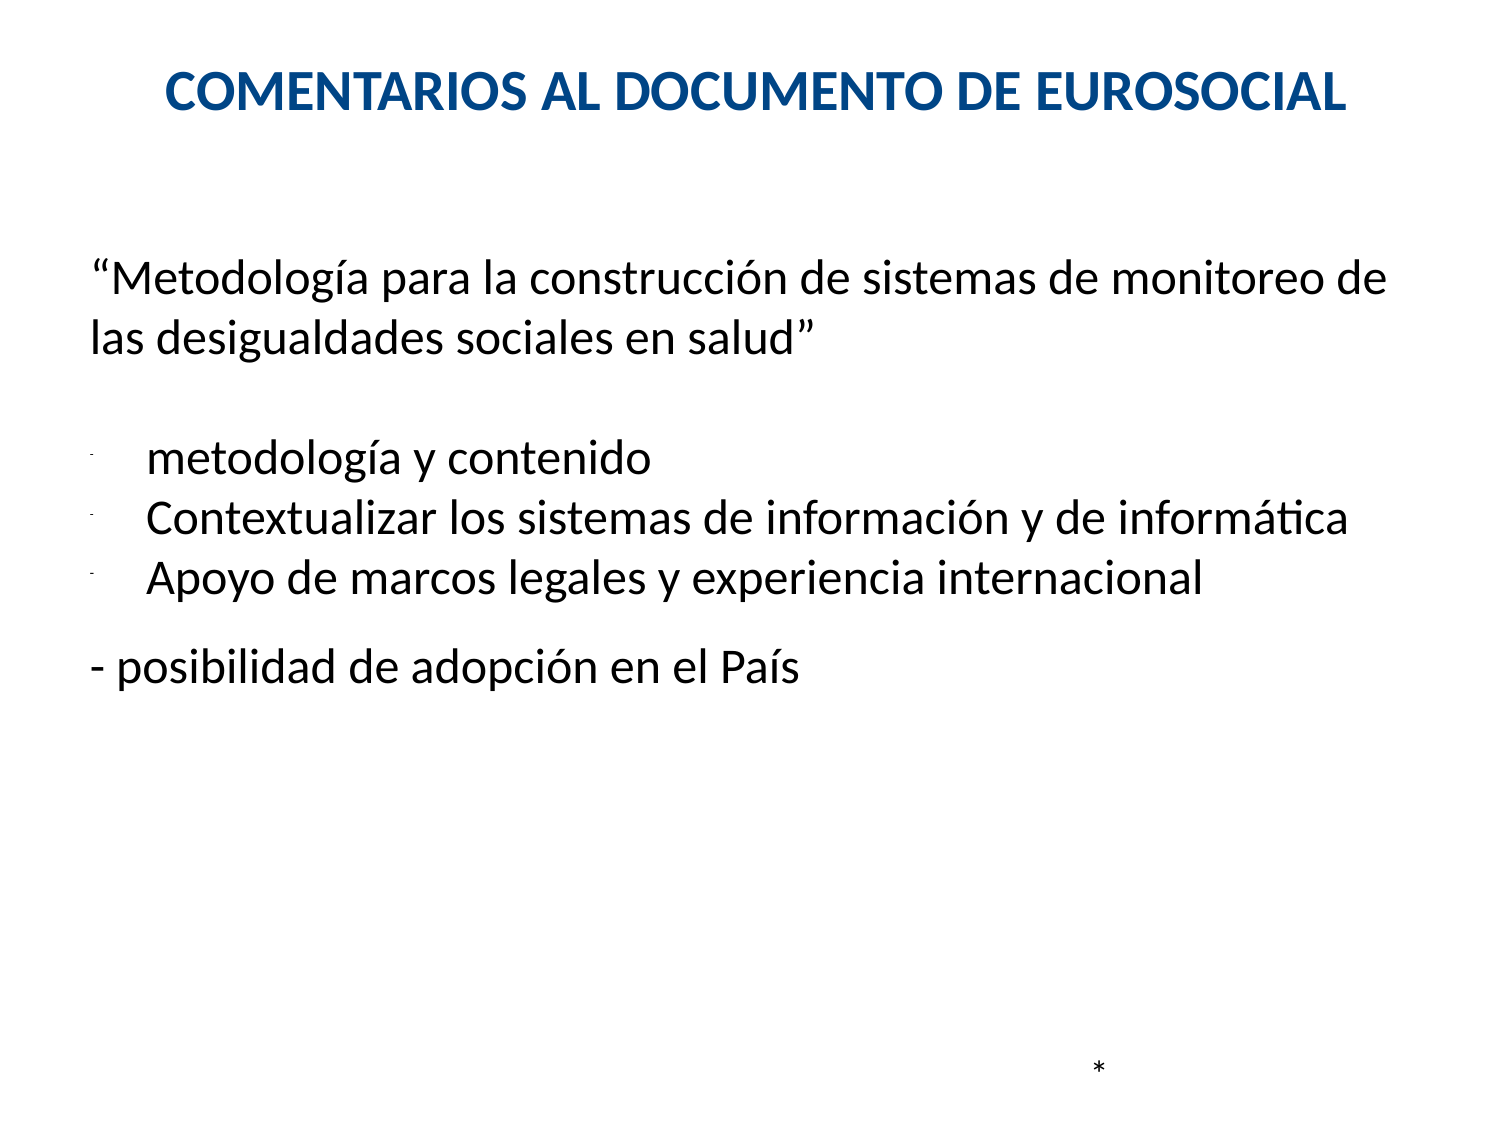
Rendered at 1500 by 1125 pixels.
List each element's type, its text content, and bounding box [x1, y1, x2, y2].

text_box “Metodología para la construcción de sistemas de monitoreo de las desigualdades sociales en salud” metodología y contenido Contextualizar los sistemas de información y de informática Apoyo de marcos legales y experiencia internacional - posibilidad de adopción en el País [74, 237, 1425, 1050]
title COMENTARIOS AL DOCUMENTO DE EUROSOCIAL [75, 45, 1425, 200]
text_box * [1074, 1050, 1425, 1103]
